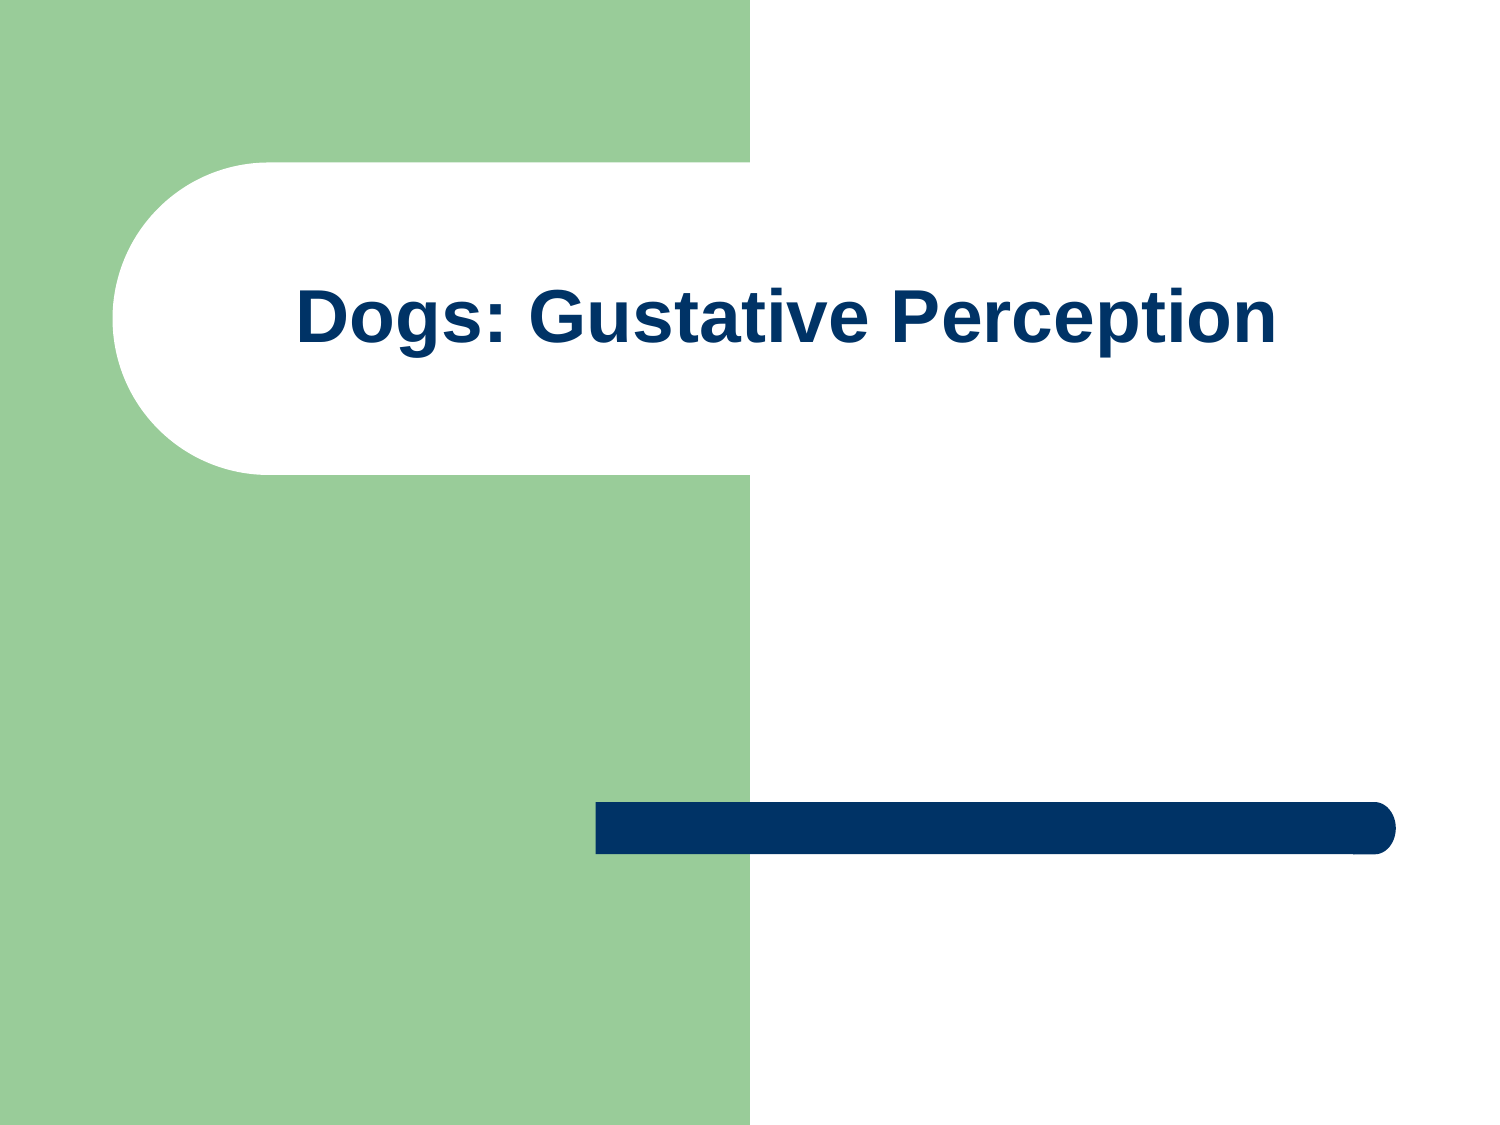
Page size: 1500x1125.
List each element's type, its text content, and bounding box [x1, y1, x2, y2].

title Dogs: Gustative Perception [112, 162, 1463, 476]
